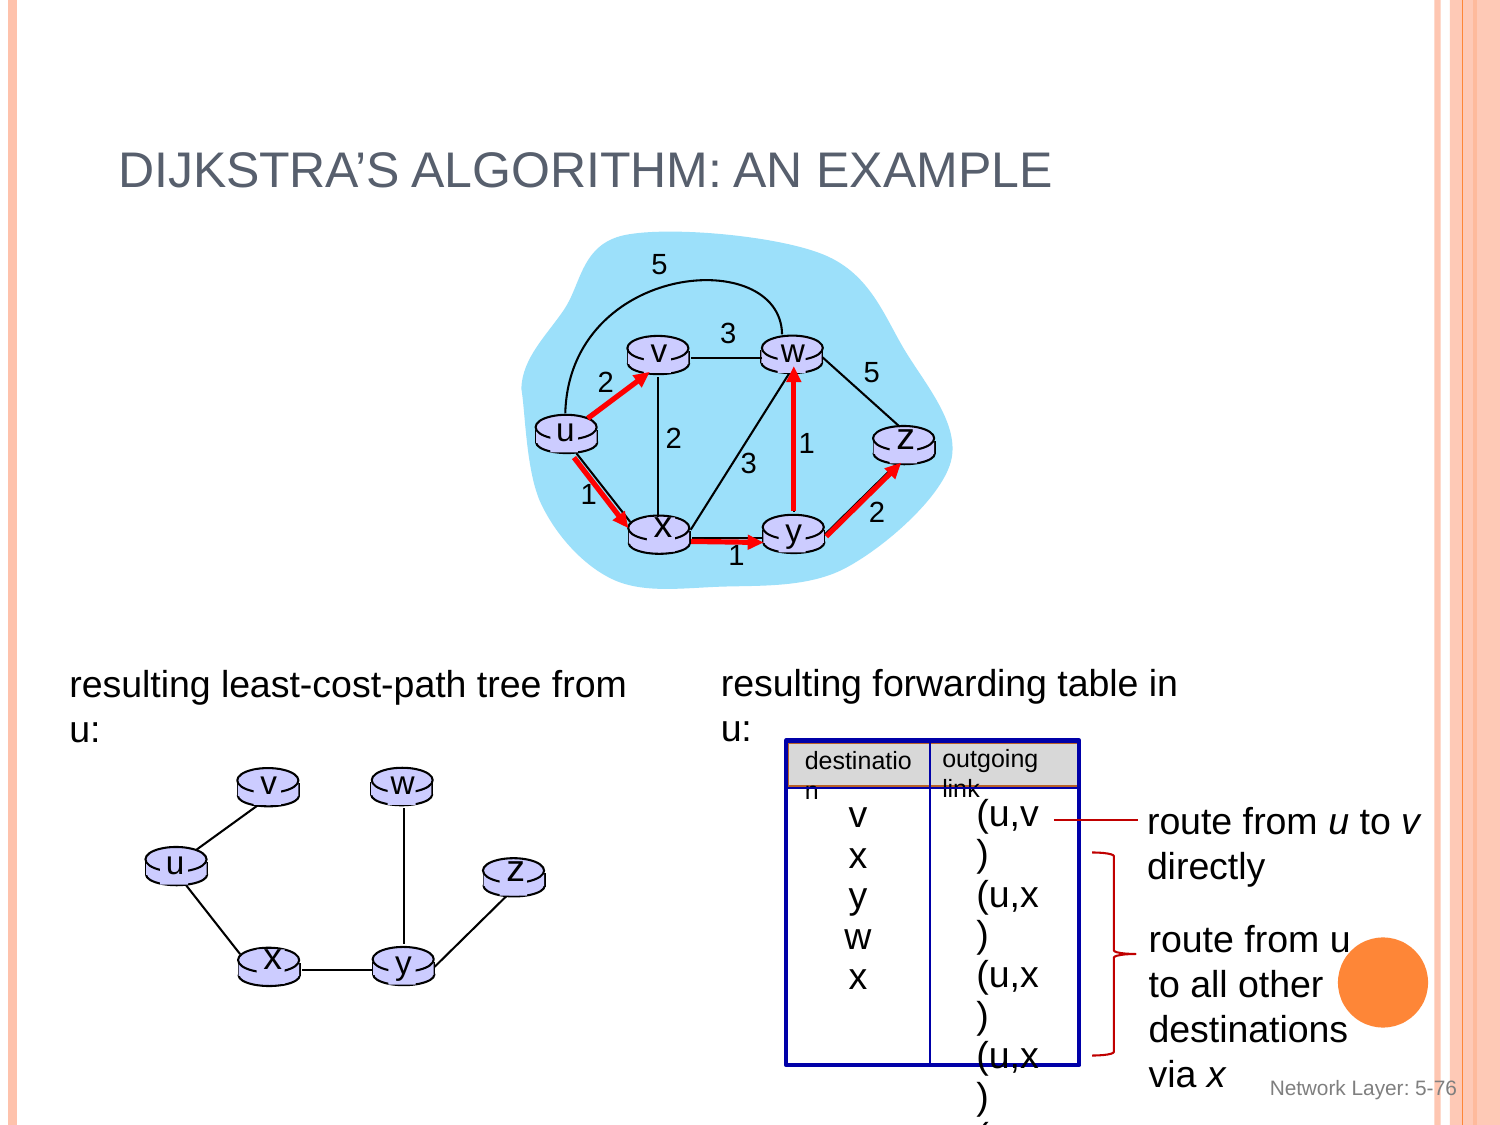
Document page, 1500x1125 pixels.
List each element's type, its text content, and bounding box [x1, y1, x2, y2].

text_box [587, 371, 650, 419]
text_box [691, 543, 763, 549]
slide_number Network Layer: 5-‹#› [1134, 1056, 1472, 1117]
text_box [705, 651, 1211, 1068]
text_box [521, 225, 961, 594]
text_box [573, 457, 629, 529]
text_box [145, 753, 545, 990]
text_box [1053, 789, 1500, 851]
title Dijkstra’s algorithm: an example [103, 58, 1479, 205]
text_box resulting least-cost-path tree from u: [54, 652, 650, 758]
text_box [825, 462, 902, 537]
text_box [1091, 852, 1385, 1105]
